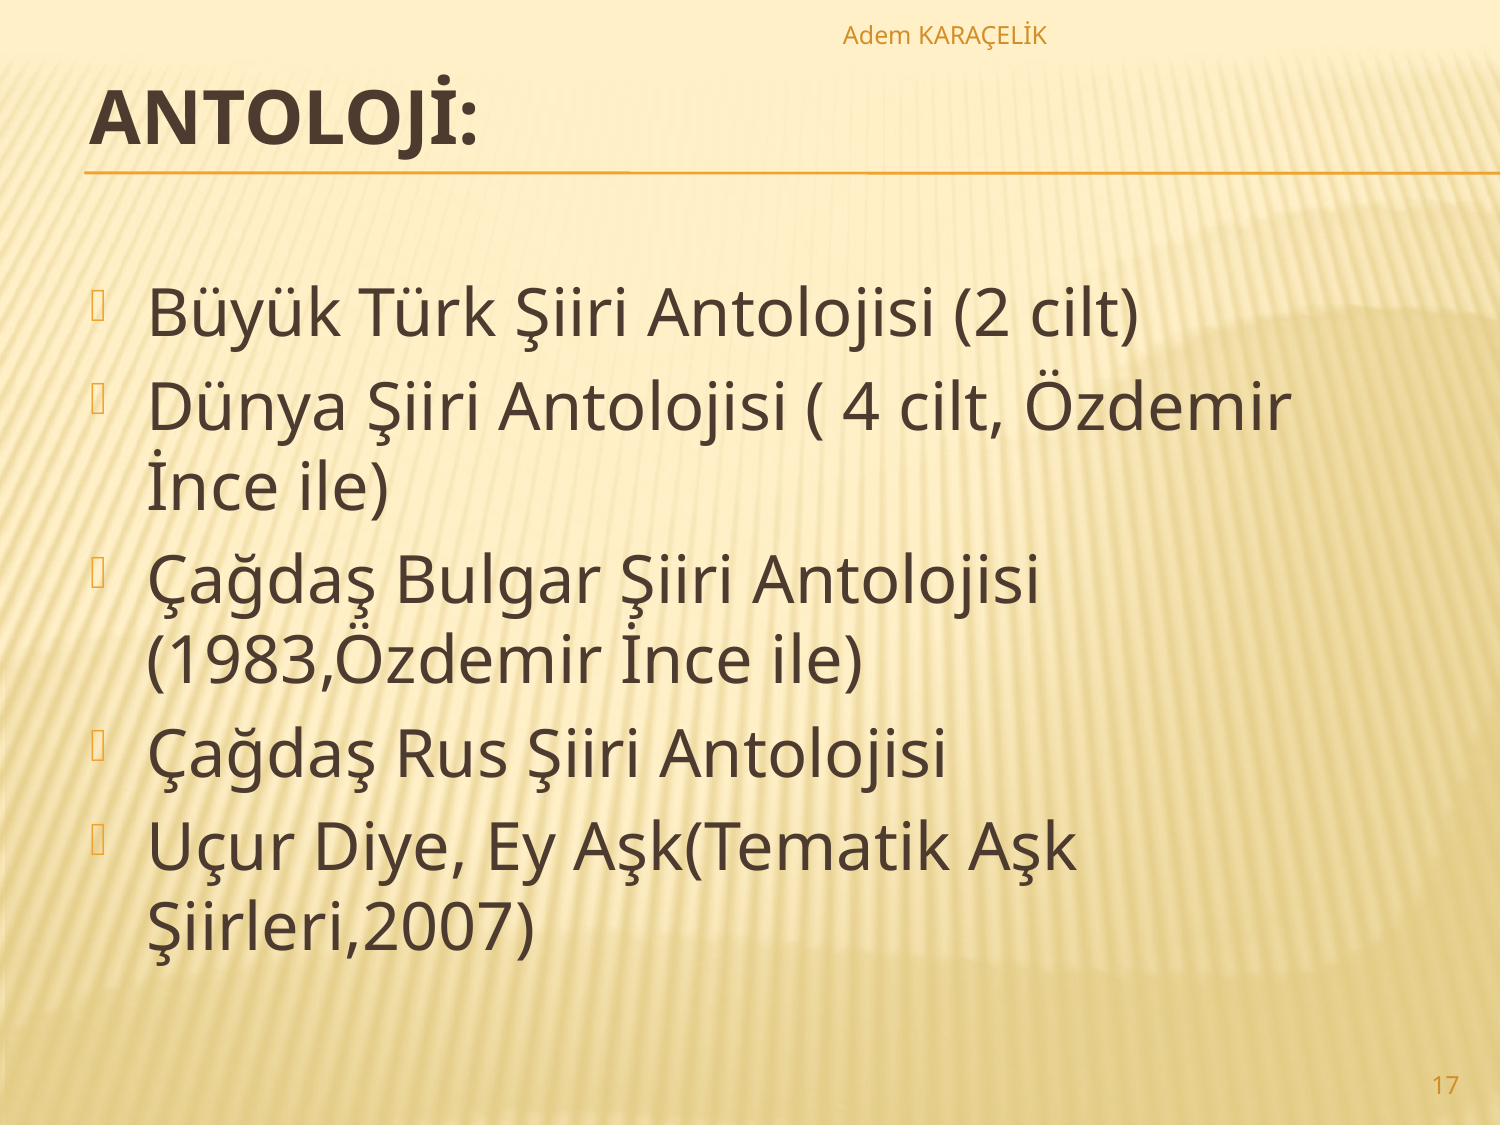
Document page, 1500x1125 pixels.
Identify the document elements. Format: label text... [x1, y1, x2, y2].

footer Adem KARAÇELİK [587, 12, 1063, 60]
title Antoloji: [75, 45, 1425, 185]
list Büyük Türk Şiiri Antolojisi (2 cilt) Dünya Şiiri Antolojisi ( 4 cilt, Özdemir İnce ile) Çağdaş Bulgar Şiiri Antolojisi (1983,Özdemir İnce ile) Çağdaş Rus Şiiri Antolojisi Uçur Diye, Ey Aşk(Tematik Aşk Şiirleri,2007) [74, 262, 1460, 1006]
slide_number 17 [1350, 1061, 1475, 1103]
